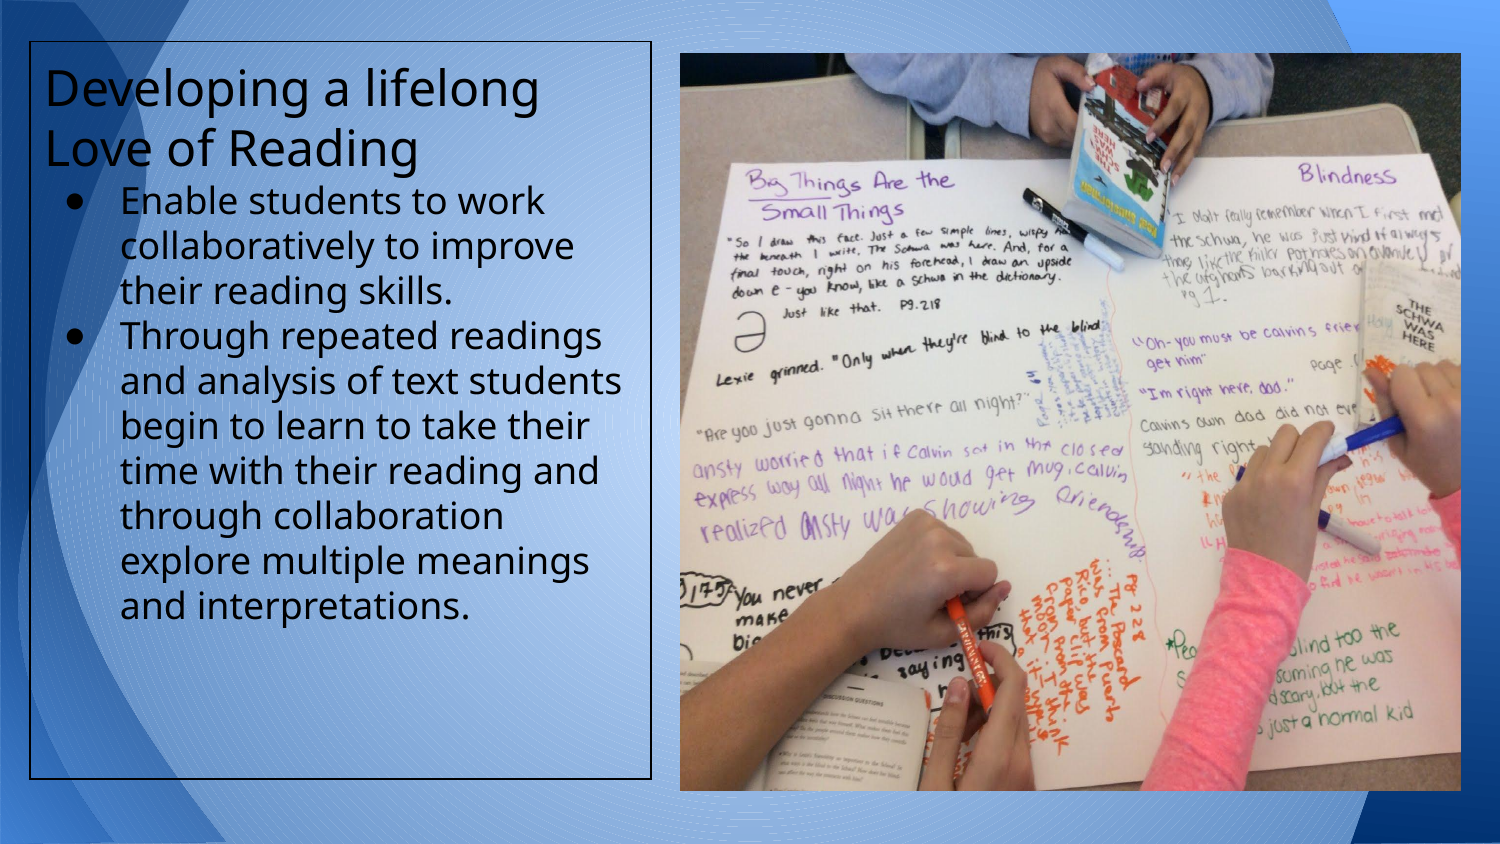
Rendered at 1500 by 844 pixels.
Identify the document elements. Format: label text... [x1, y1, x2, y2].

picture [680, 52, 1461, 791]
list Developing a lifelong Love of Reading Enable students to work collaboratively to improve their reading skills. Through repeated readings and analysis of text students begin to learn to take their time with their reading and through collaboration explore multiple meanings and interpretations. [29, 41, 652, 779]
